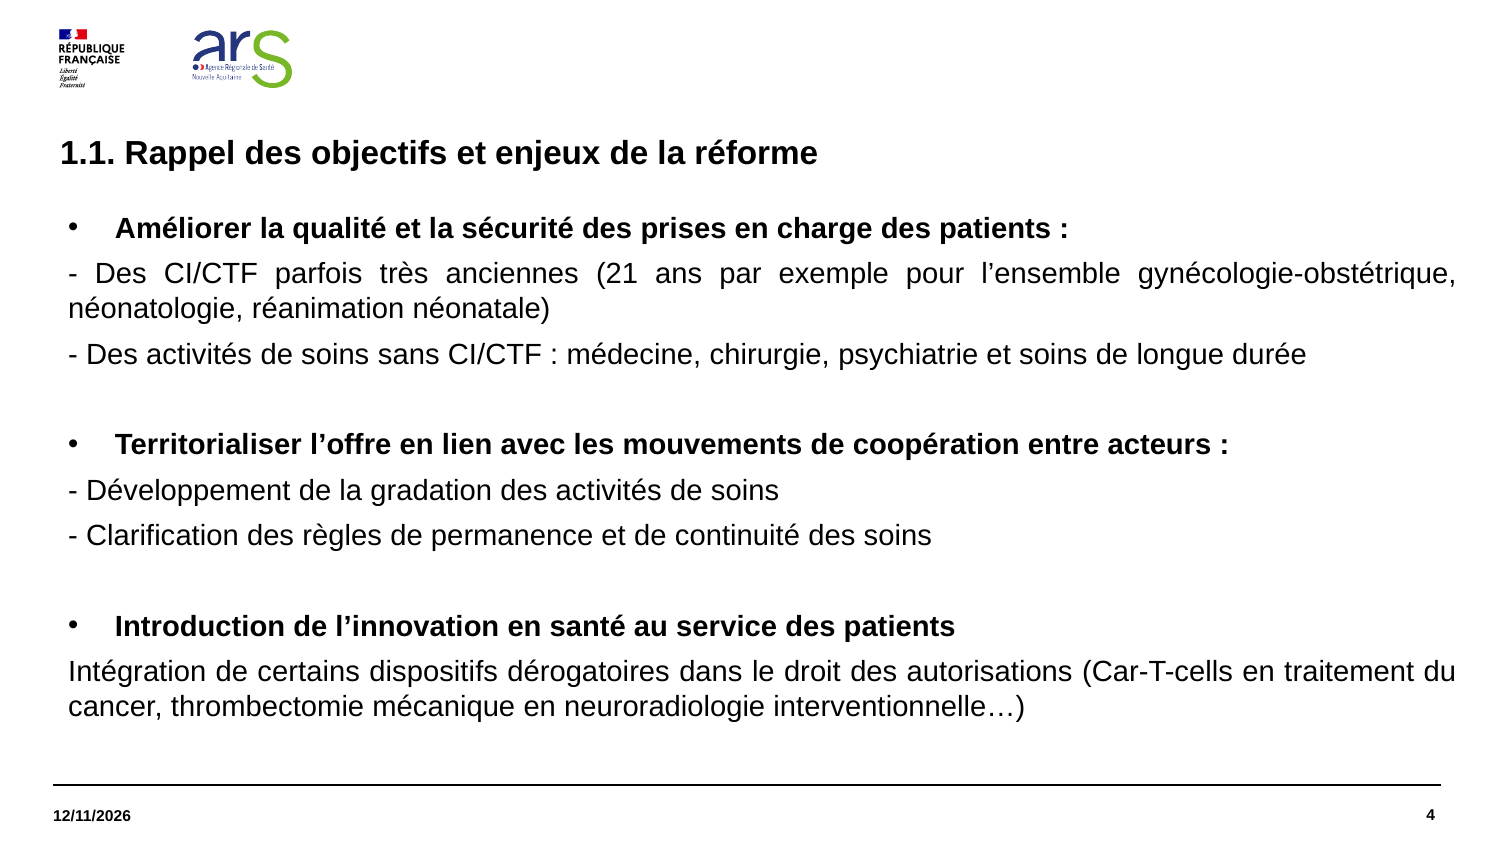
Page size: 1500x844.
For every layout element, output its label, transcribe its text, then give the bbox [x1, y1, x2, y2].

picture [192, 30, 292, 88]
text_box 1.1. Rappel des objectifs et enjeux de la réforme [0, 123, 1377, 179]
slide_number 4 [1213, 788, 1436, 844]
list Améliorer la qualité et la sécurité des prises en charge des patients : - Des CI/CTF parfois très anciennes (21 ans par exemple pour l’ensemble gynécologie-obstétrique, néonatologie, réanimation néonatale) - Des activités de soins sans CI/CTF : médecine, chirurgie, psychiatrie et soins de longue durée Territorialiser l’offre en lien avec les mouvements de coopération entre acteurs : - Développement de la gradation des activités de soins - Clarification des règles de permanence et de continuité des soins Introduction de l’innovation en santé au service des patients Intégration de certains dispositifs dérogatoires dans le droit des autorisations (Car-T-cells en traitement du cancer, thrombectomie mécanique en neuroradiologie interventionnelle…) [53, 209, 1459, 788]
picture [47, 17, 136, 107]
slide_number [53, 788, 252, 844]
